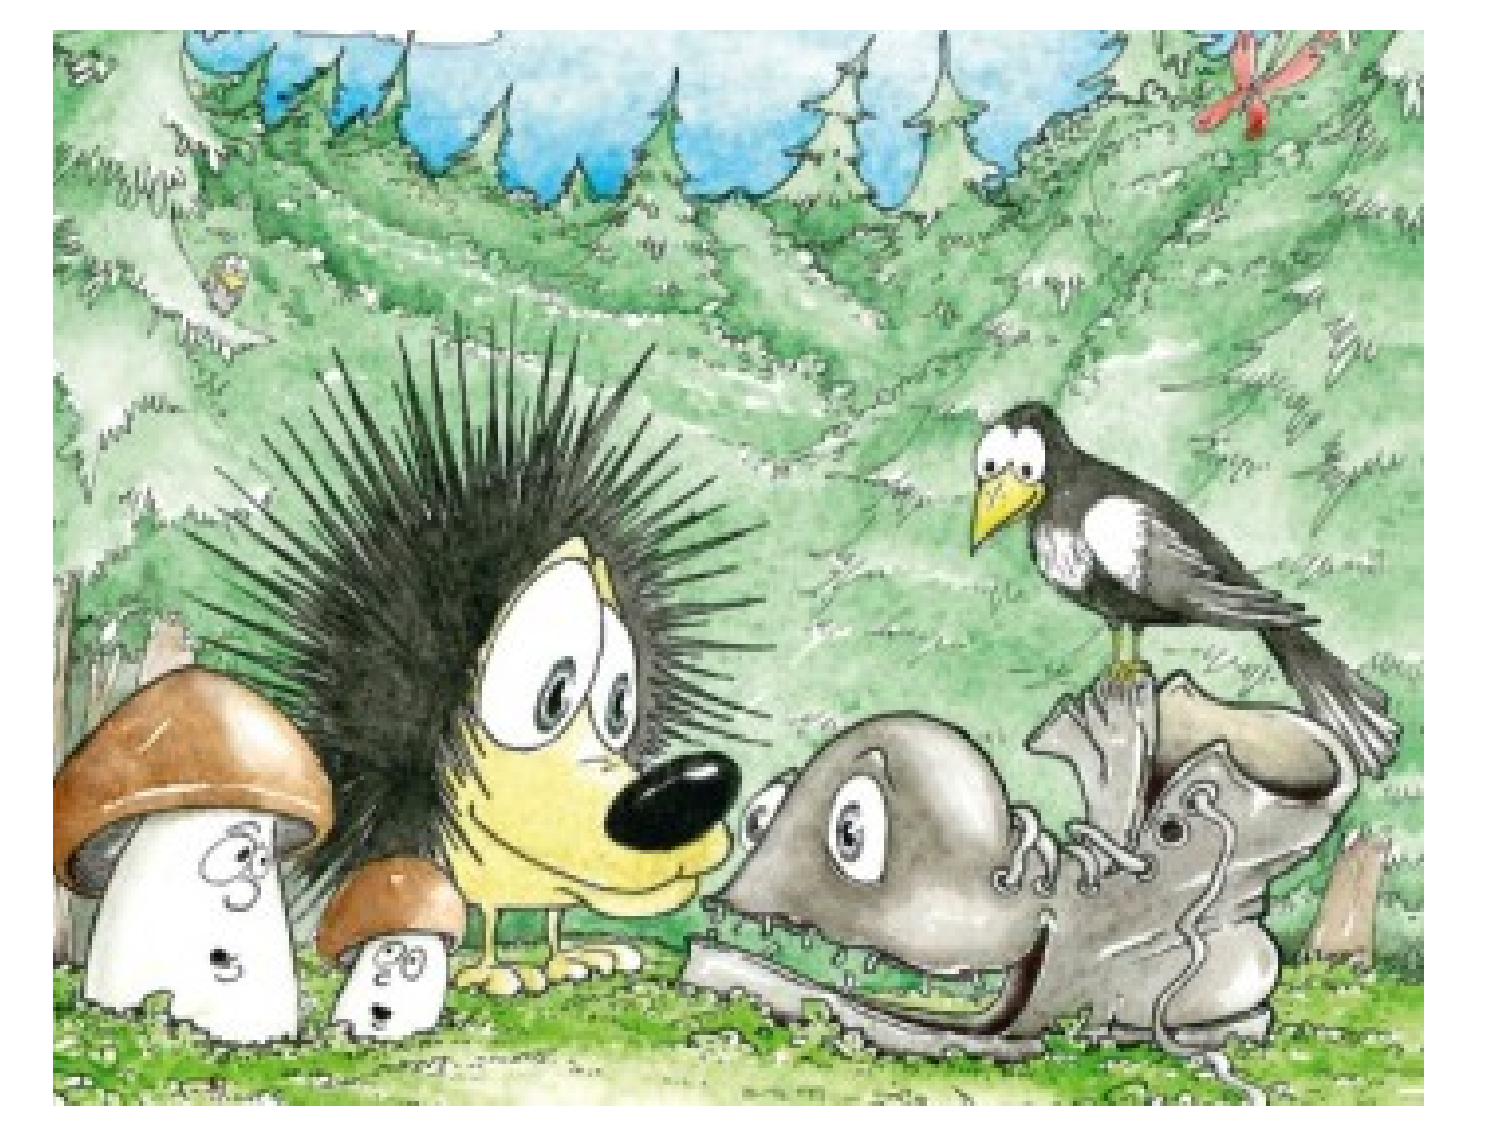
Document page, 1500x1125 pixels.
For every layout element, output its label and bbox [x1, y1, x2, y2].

picture [52, 30, 1424, 1107]
